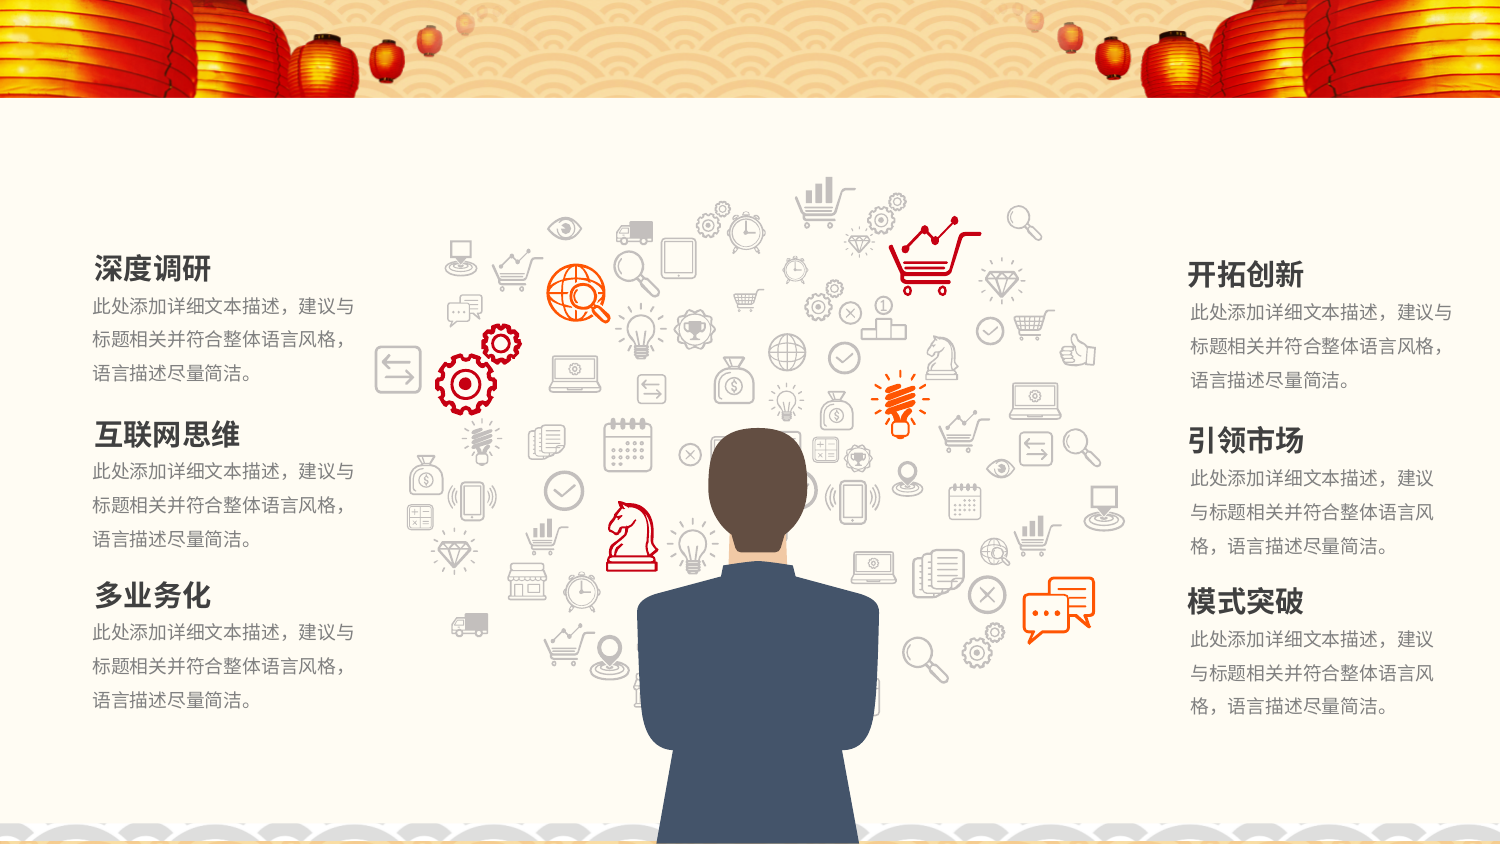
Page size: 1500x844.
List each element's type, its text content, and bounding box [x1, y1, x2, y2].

picture [0, 0, 1500, 97]
text_box 多业务化 [85, 572, 221, 602]
text_box 此处添加详细文本描述，建议与标题相关并符合整体语言风格，语言描述尽量简洁。 [1175, 448, 1457, 565]
text_box 开拓创新 [1179, 252, 1314, 282]
text_box 此处添加详细文本描述，建议与标题相关并符合整体语言风格，语言描述尽量简洁。 [1175, 608, 1457, 725]
text_box 互联网思维 [85, 411, 250, 441]
text_box 引领市场 [1179, 417, 1314, 448]
text_box 深度调研 [85, 245, 221, 275]
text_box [636, 427, 880, 844]
picture [0, 824, 636, 844]
text_box 模式突破 [1179, 578, 1314, 608]
text_box 此处添加详细文本描述，建议与标题相关并符合整体语言风格，语言描述尽量简洁。 [77, 441, 374, 558]
text_box 此处添加详细文本描述，建议与标题相关并符合整体语言风格，语言描述尽量简洁。 [77, 275, 374, 392]
text_box 此处添加详细文本描述，建议与标题相关并符合整体语言风格，语言描述尽量简洁。 [1175, 282, 1480, 399]
picture [880, 824, 1500, 844]
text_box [374, 176, 1126, 717]
text_box 此处添加详细文本描述，建议与标题相关并符合整体语言风格，语言描述尽量简洁。 [77, 602, 382, 719]
